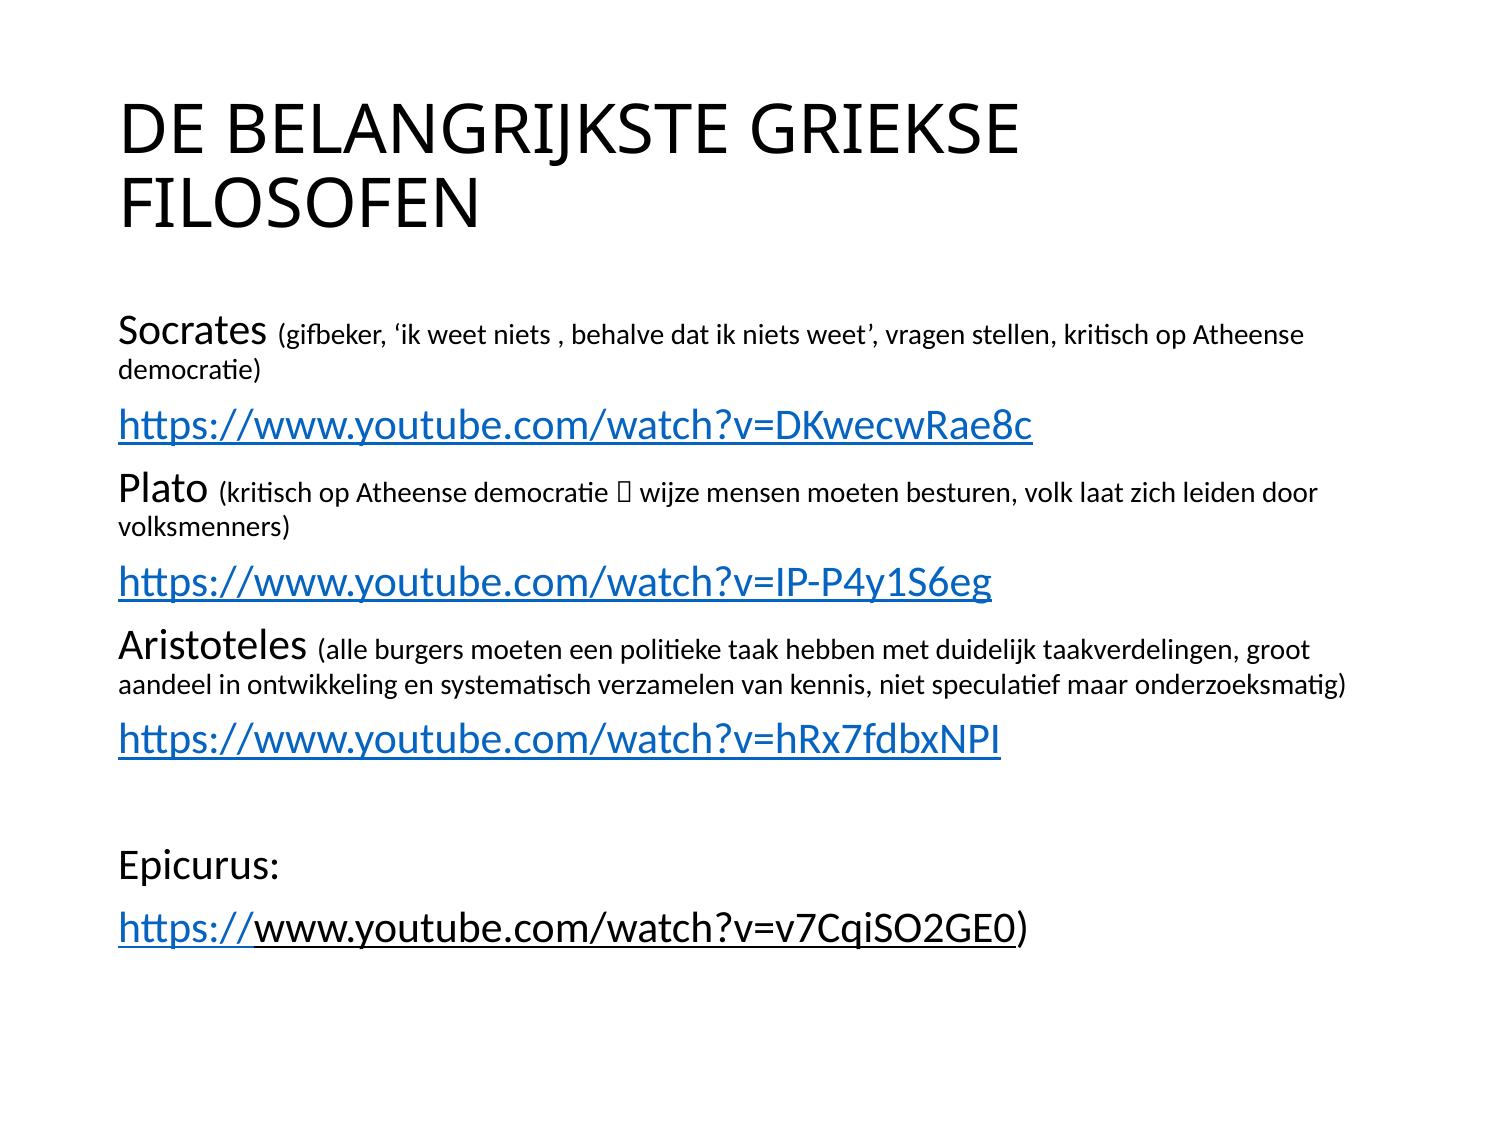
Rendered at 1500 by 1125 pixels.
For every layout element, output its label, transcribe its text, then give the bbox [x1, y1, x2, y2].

list Socrates (gifbeker, ‘ik weet niets , behalve dat ik niets weet’, vragen stellen, kritisch op Atheense democratie) https://www.youtube.com/watch?v=DKwecwRae8c Plato (kritisch op Atheense democratie  wijze mensen moeten besturen, volk laat zich leiden door volksmenners) https://www.youtube.com/watch?v=IP-P4y1S6eg Aristoteles (alle burgers moeten een politieke taak hebben met duidelijk taakverdelingen, groot aandeel in ontwikkeling en systematisch verzamelen van kennis, niet speculatief maar onderzoeksmatig) https://www.youtube.com/watch?v=hRx7fdbxNPI Epicurus: https://www.youtube.com/watch?v=v7CqiSO2GE0) [103, 299, 1397, 1014]
title DE BELANGRIJKSTE GRIEKSE FILOSOFEN [103, 59, 1397, 278]
